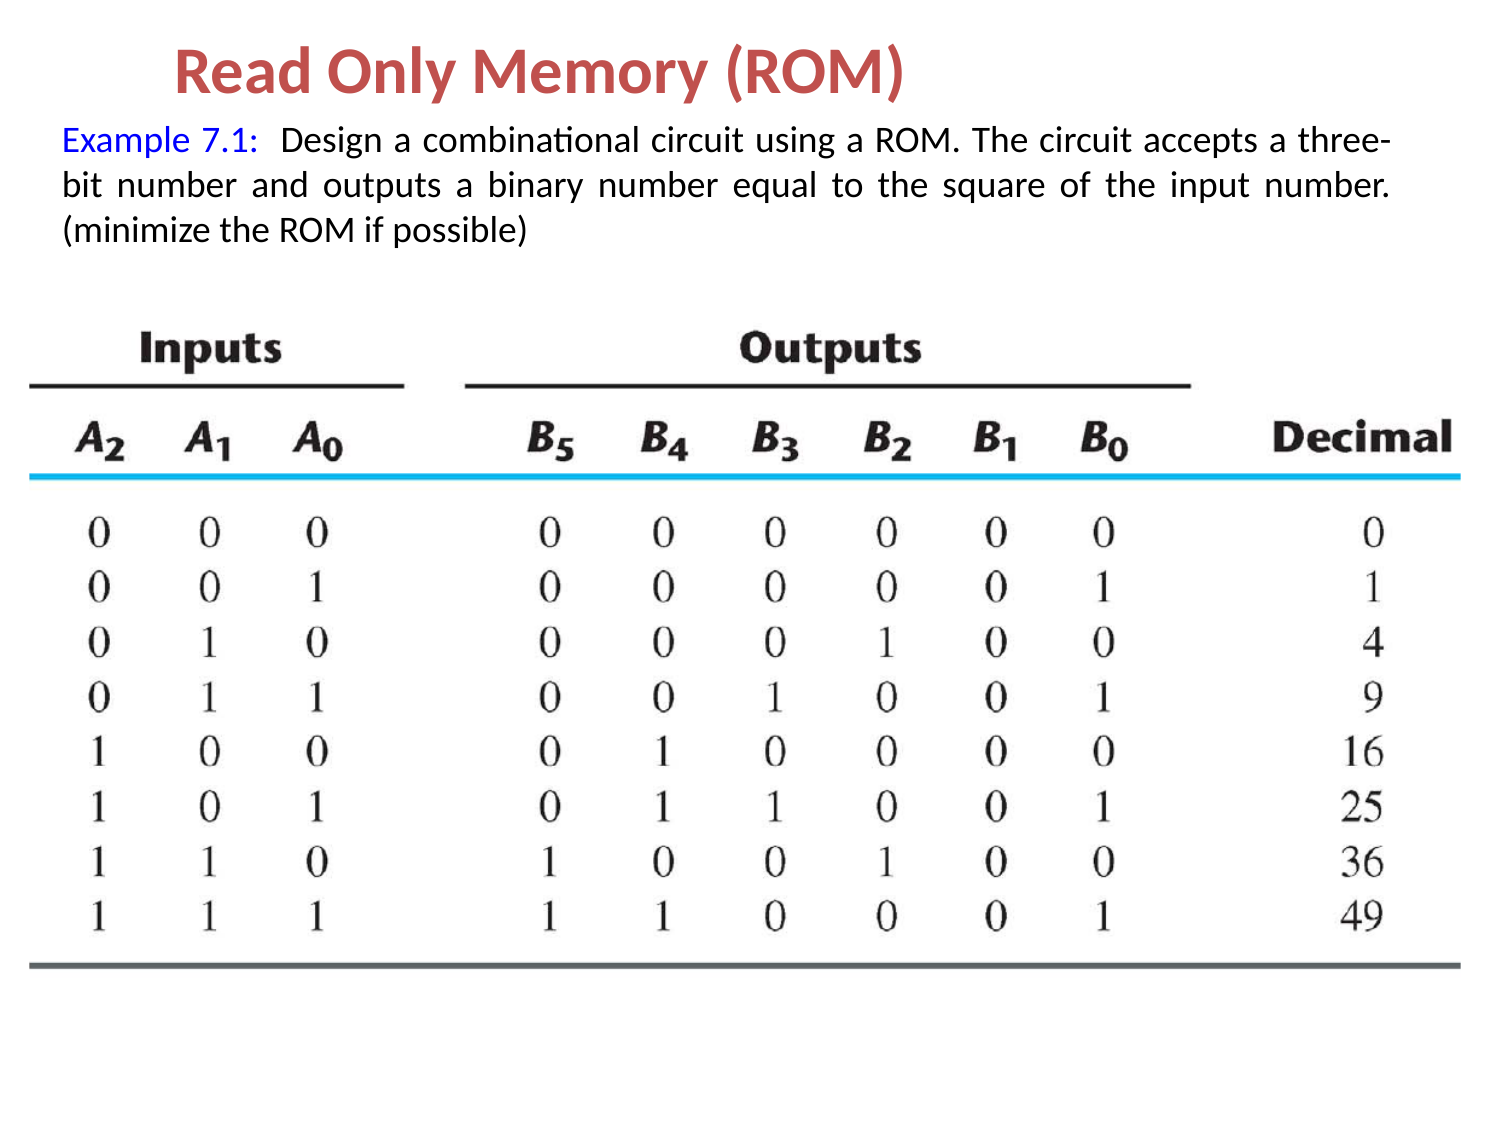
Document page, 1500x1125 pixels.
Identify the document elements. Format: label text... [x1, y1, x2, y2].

picture [29, 479, 1461, 980]
text_box Example 7.1: Design a combinational circuit using a ROM. The circuit accepts a three-bit number and outputs a binary number equal to the square of the input number. (minimize the ROM if possible) [47, 107, 1408, 258]
text_box Read Only Memory (ROM) [159, 31, 1459, 109]
picture [29, 314, 1461, 474]
